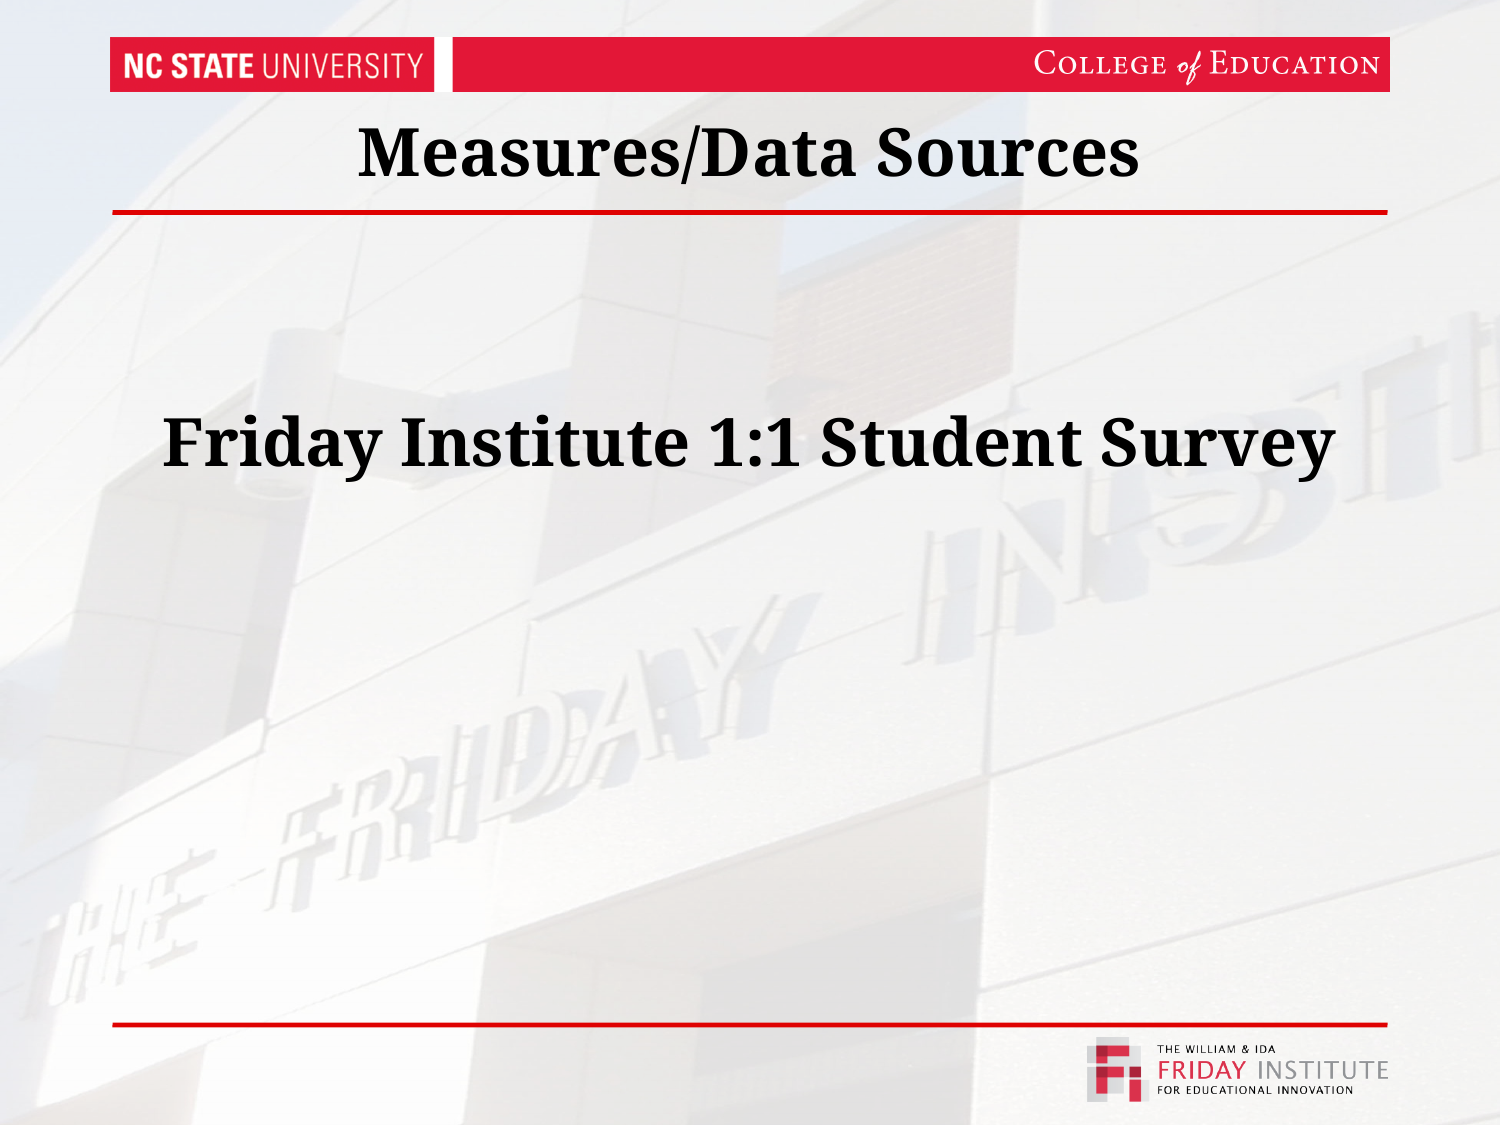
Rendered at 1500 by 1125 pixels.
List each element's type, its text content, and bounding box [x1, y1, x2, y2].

list Friday Institute 1:1 Student Survey [112, 237, 1388, 1001]
title Measures/Data Sources [112, 87, 1388, 213]
picture [1087, 1037, 1388, 1102]
picture [110, 37, 1390, 92]
